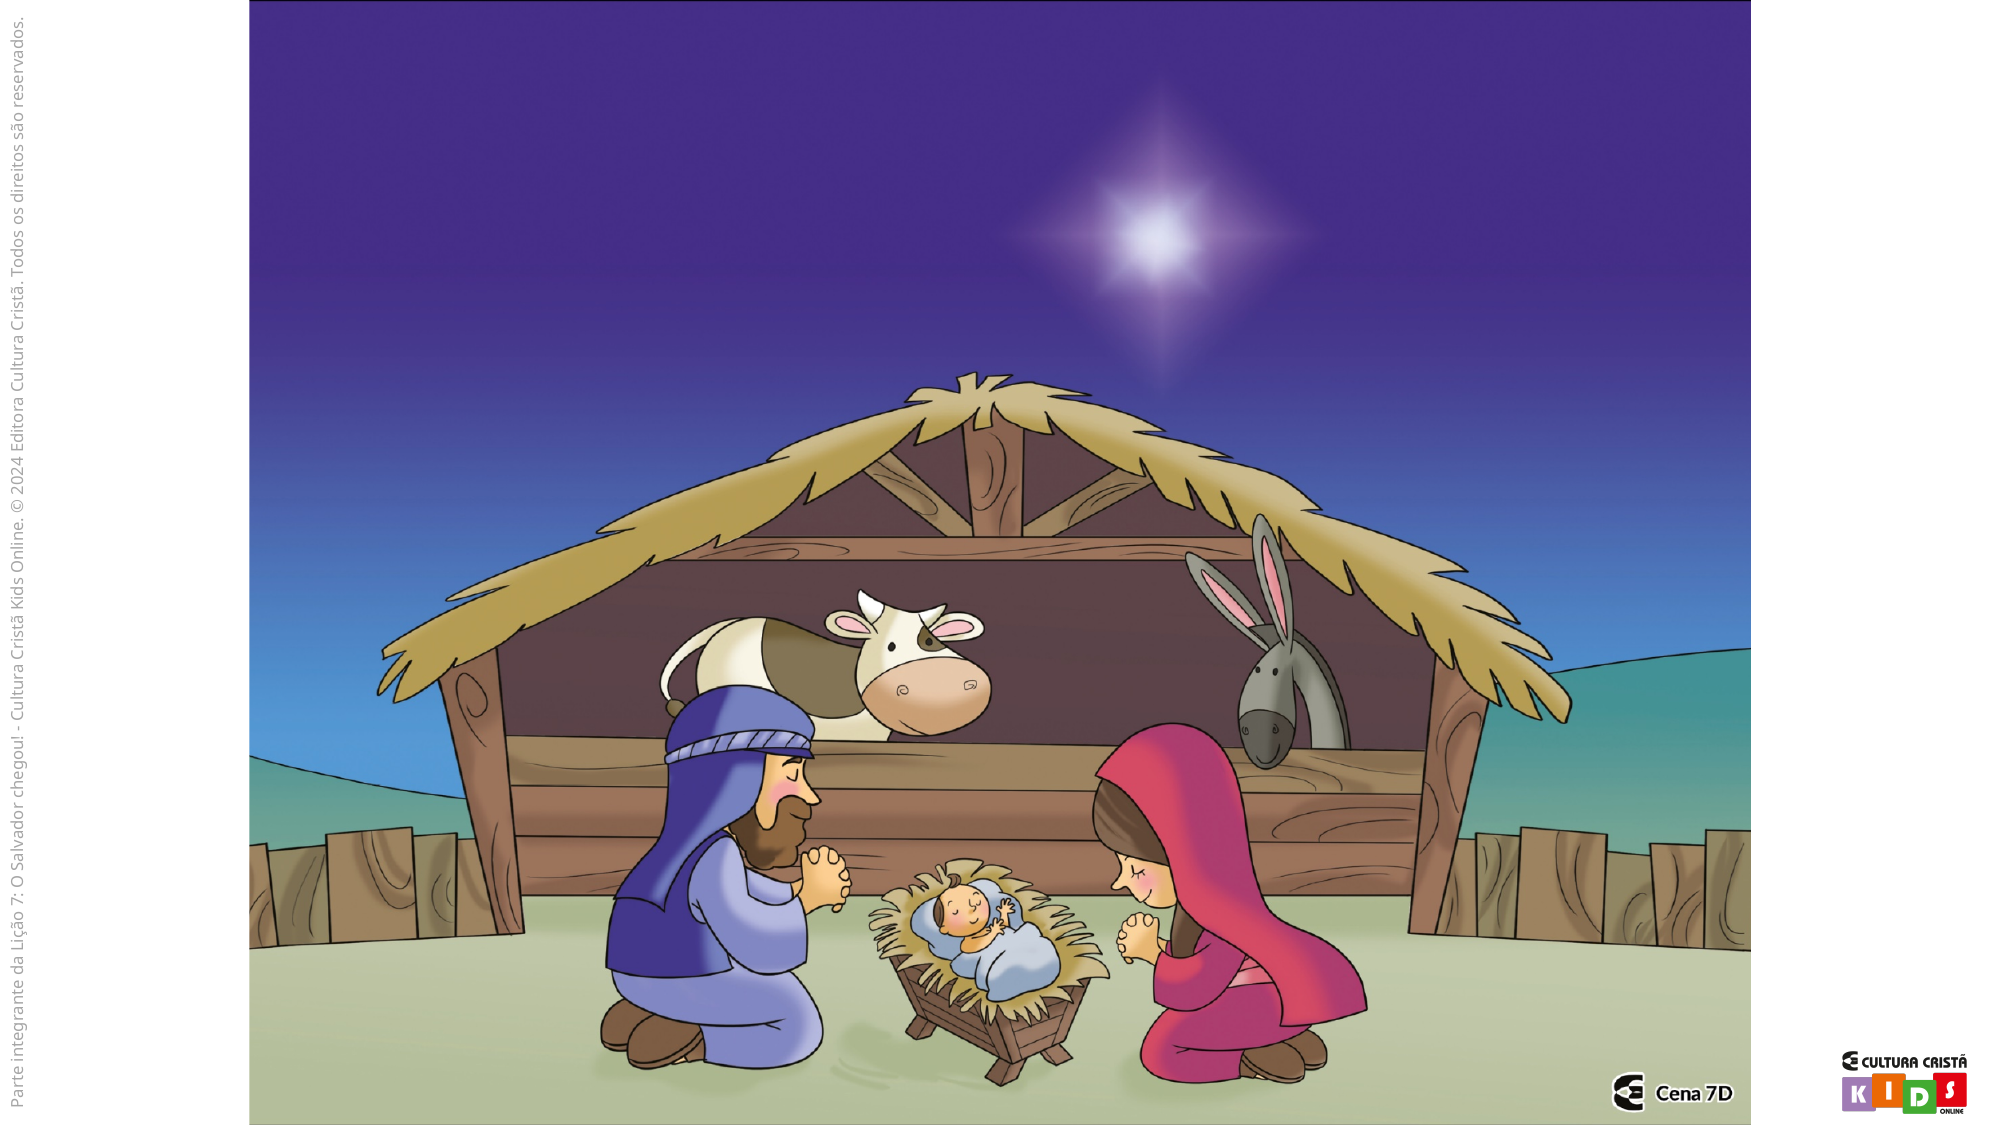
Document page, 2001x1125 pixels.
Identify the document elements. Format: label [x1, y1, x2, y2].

text_box [0, 0, 1967, 1125]
